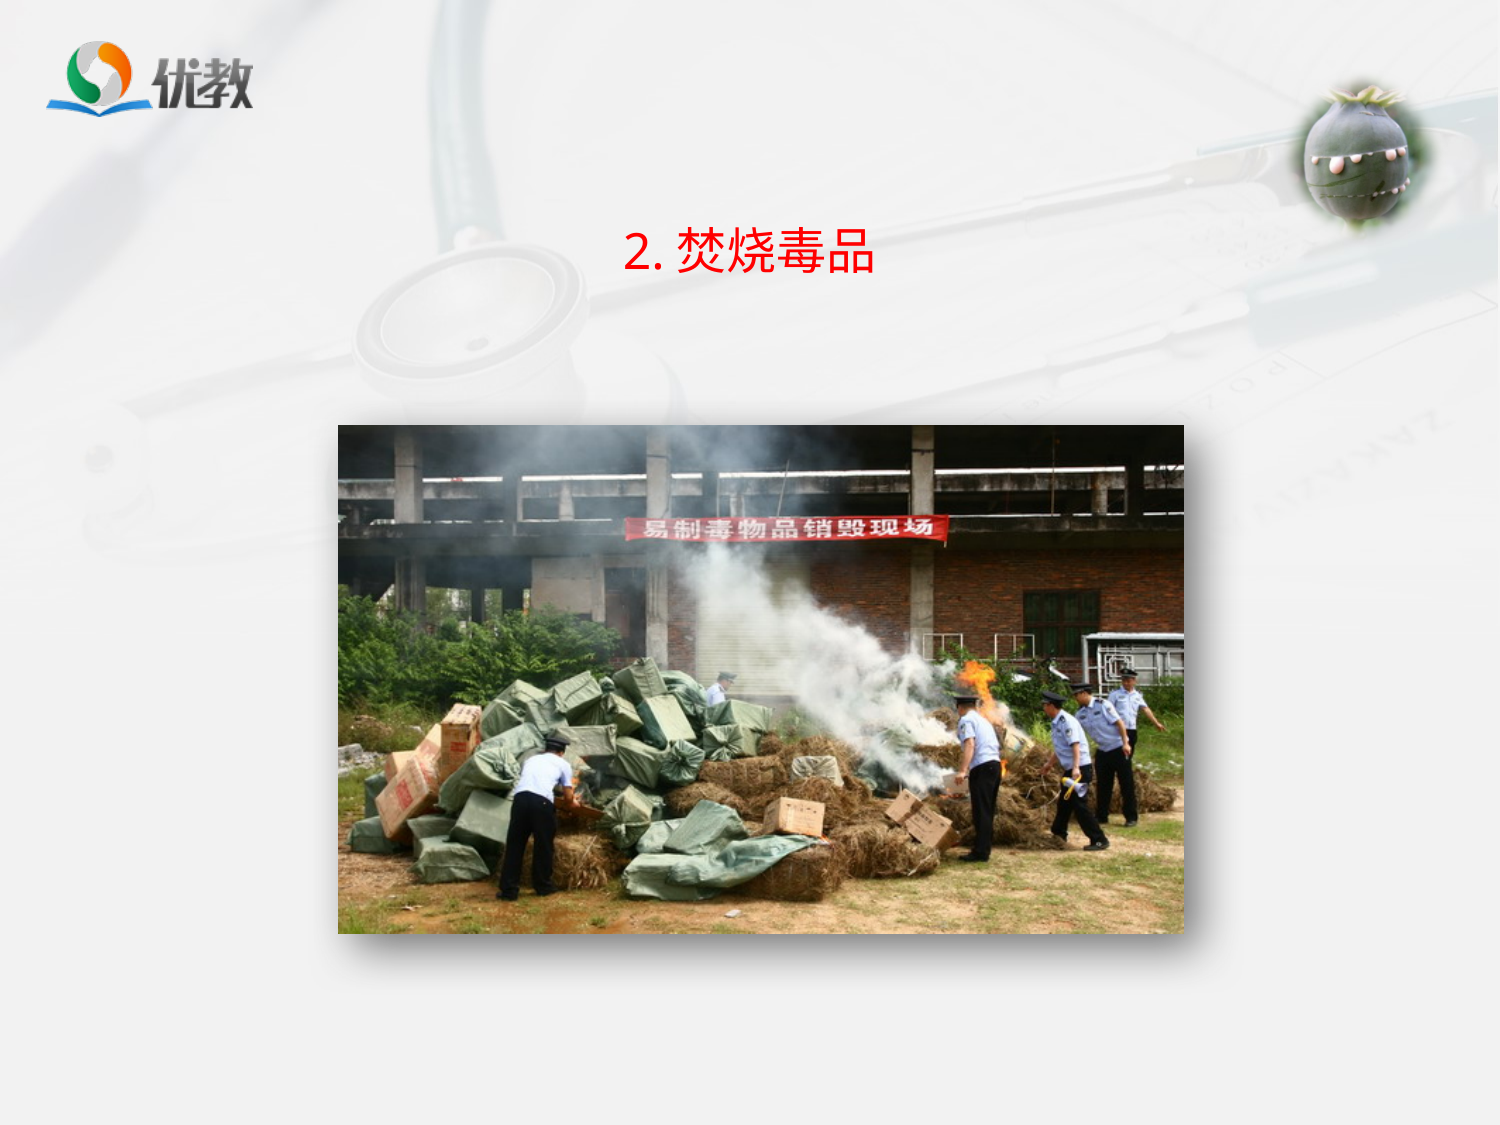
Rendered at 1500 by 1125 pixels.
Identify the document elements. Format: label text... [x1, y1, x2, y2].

text_box 2.焚烧毒品 [608, 211, 892, 287]
picture [0, 0, 1500, 1125]
